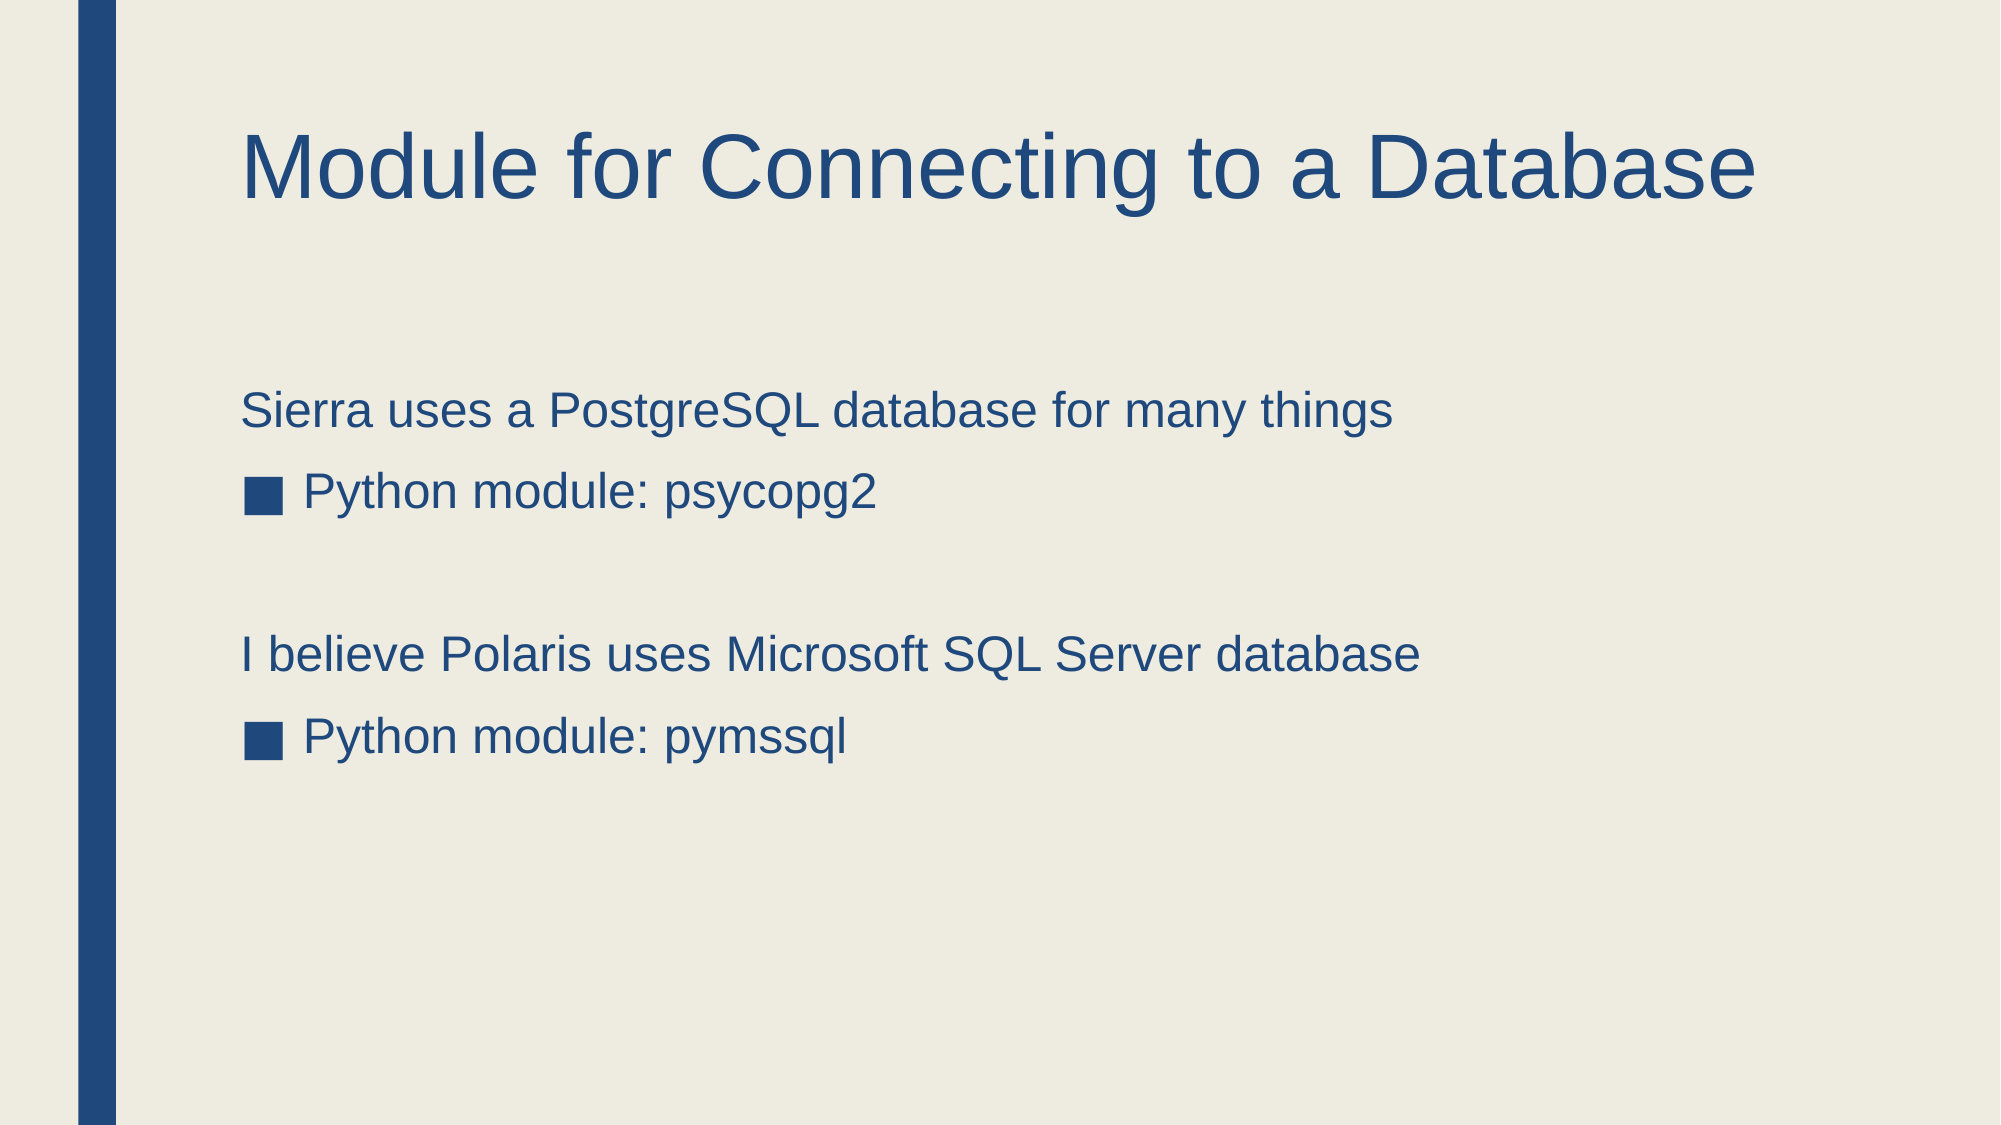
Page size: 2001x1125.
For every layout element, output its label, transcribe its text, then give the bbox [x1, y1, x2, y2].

list Sierra uses a PostgreSQL database for many things Python module: psycopg2 I believe Polaris uses Microsoft SQL Server database Python module: pymssql [225, 375, 1800, 963]
title Module for Connecting to a Database [225, 112, 1800, 357]
